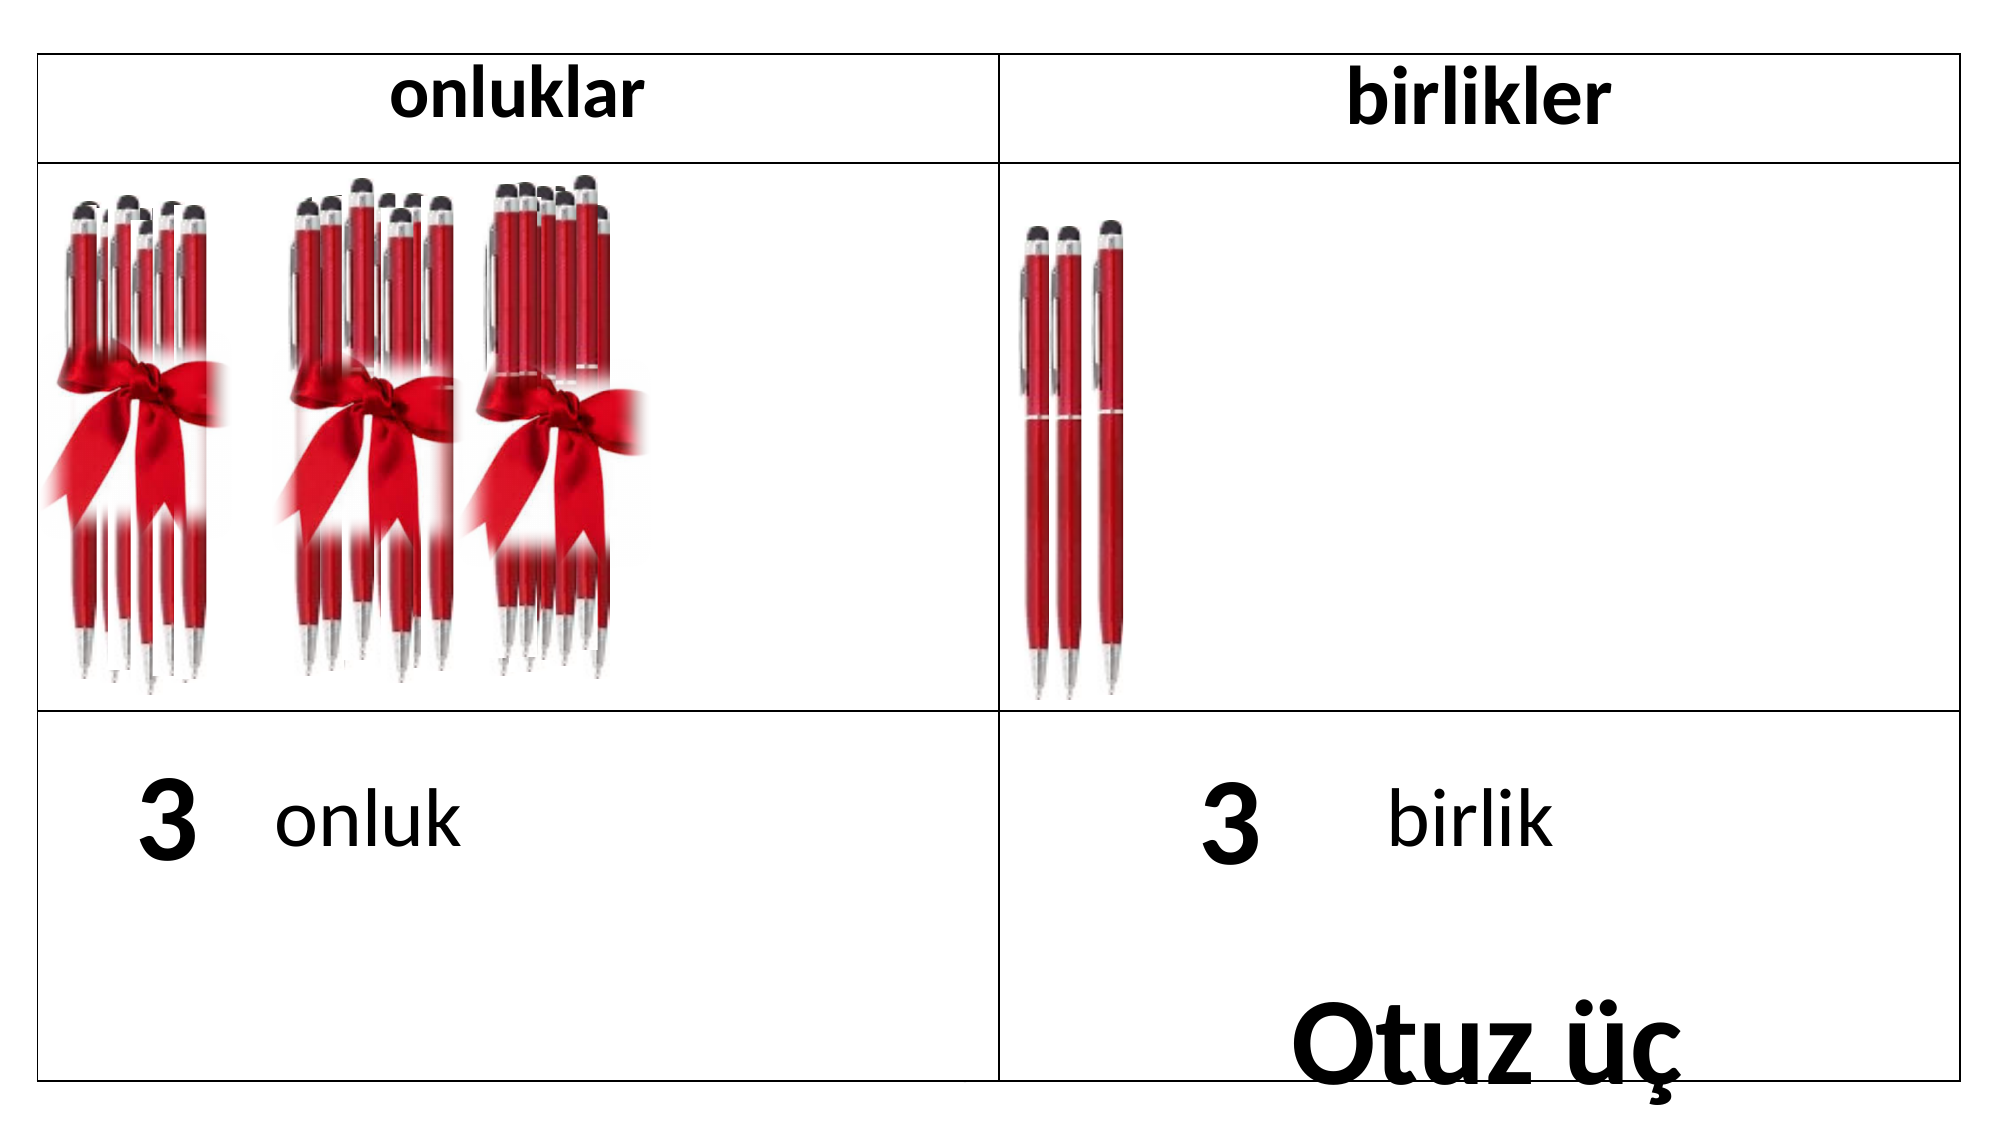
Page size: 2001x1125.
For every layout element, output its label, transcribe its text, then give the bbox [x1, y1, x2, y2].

footer Kazım KAT [662, 1042, 1338, 1103]
text_box 3 [1183, 732, 1301, 898]
picture [1090, 220, 1124, 695]
picture [270, 175, 653, 683]
table_header onluklar [38, 55, 998, 162]
table_cell [1000, 712, 1959, 1080]
text_box onluk [259, 755, 497, 871]
text_box birlik [1371, 755, 1569, 871]
table_header birlikler [1000, 55, 1959, 162]
table_cell [38, 712, 998, 1080]
picture [1018, 226, 1082, 701]
picture [37, 195, 234, 695]
text_box 3 [120, 727, 245, 893]
text_box Otuz üç [1276, 952, 1919, 1117]
table_cell [38, 164, 998, 710]
table_cell [1000, 164, 1959, 710]
